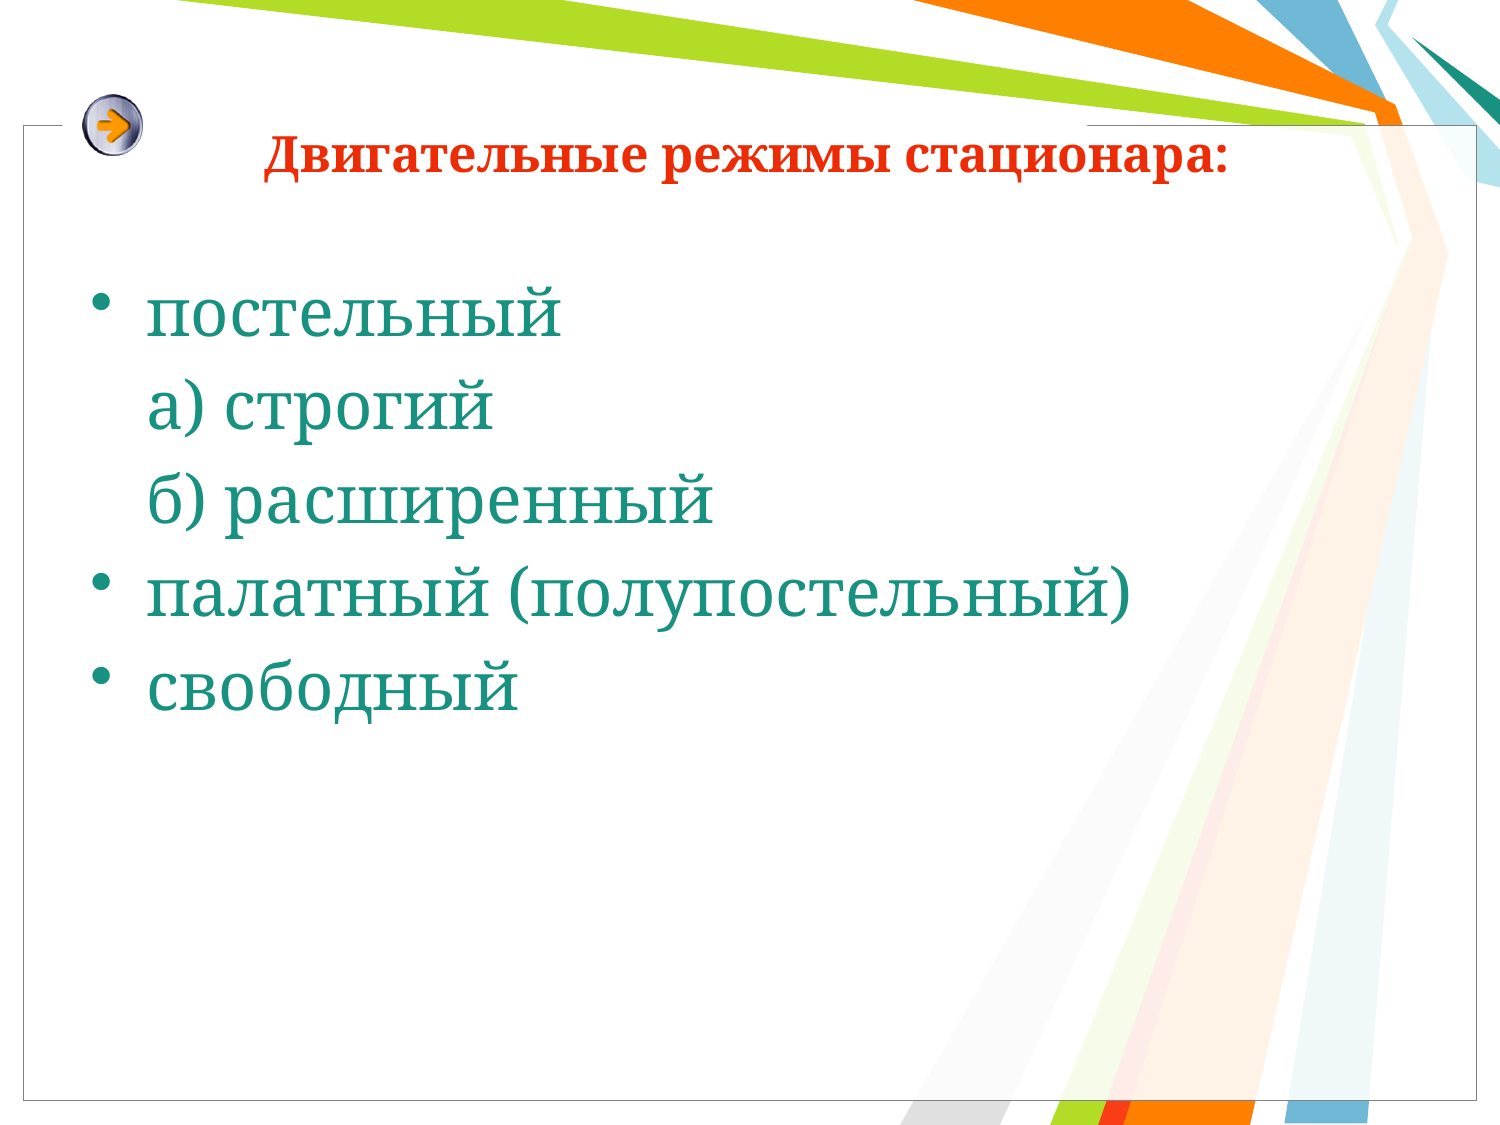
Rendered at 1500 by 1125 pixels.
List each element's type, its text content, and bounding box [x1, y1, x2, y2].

picture [82, 94, 143, 156]
list постельный а) строгий б) расширенный палатный (полупостельный) свободный [75, 262, 1425, 1005]
title Двигательные режимы стационара: [249, 99, 1463, 183]
